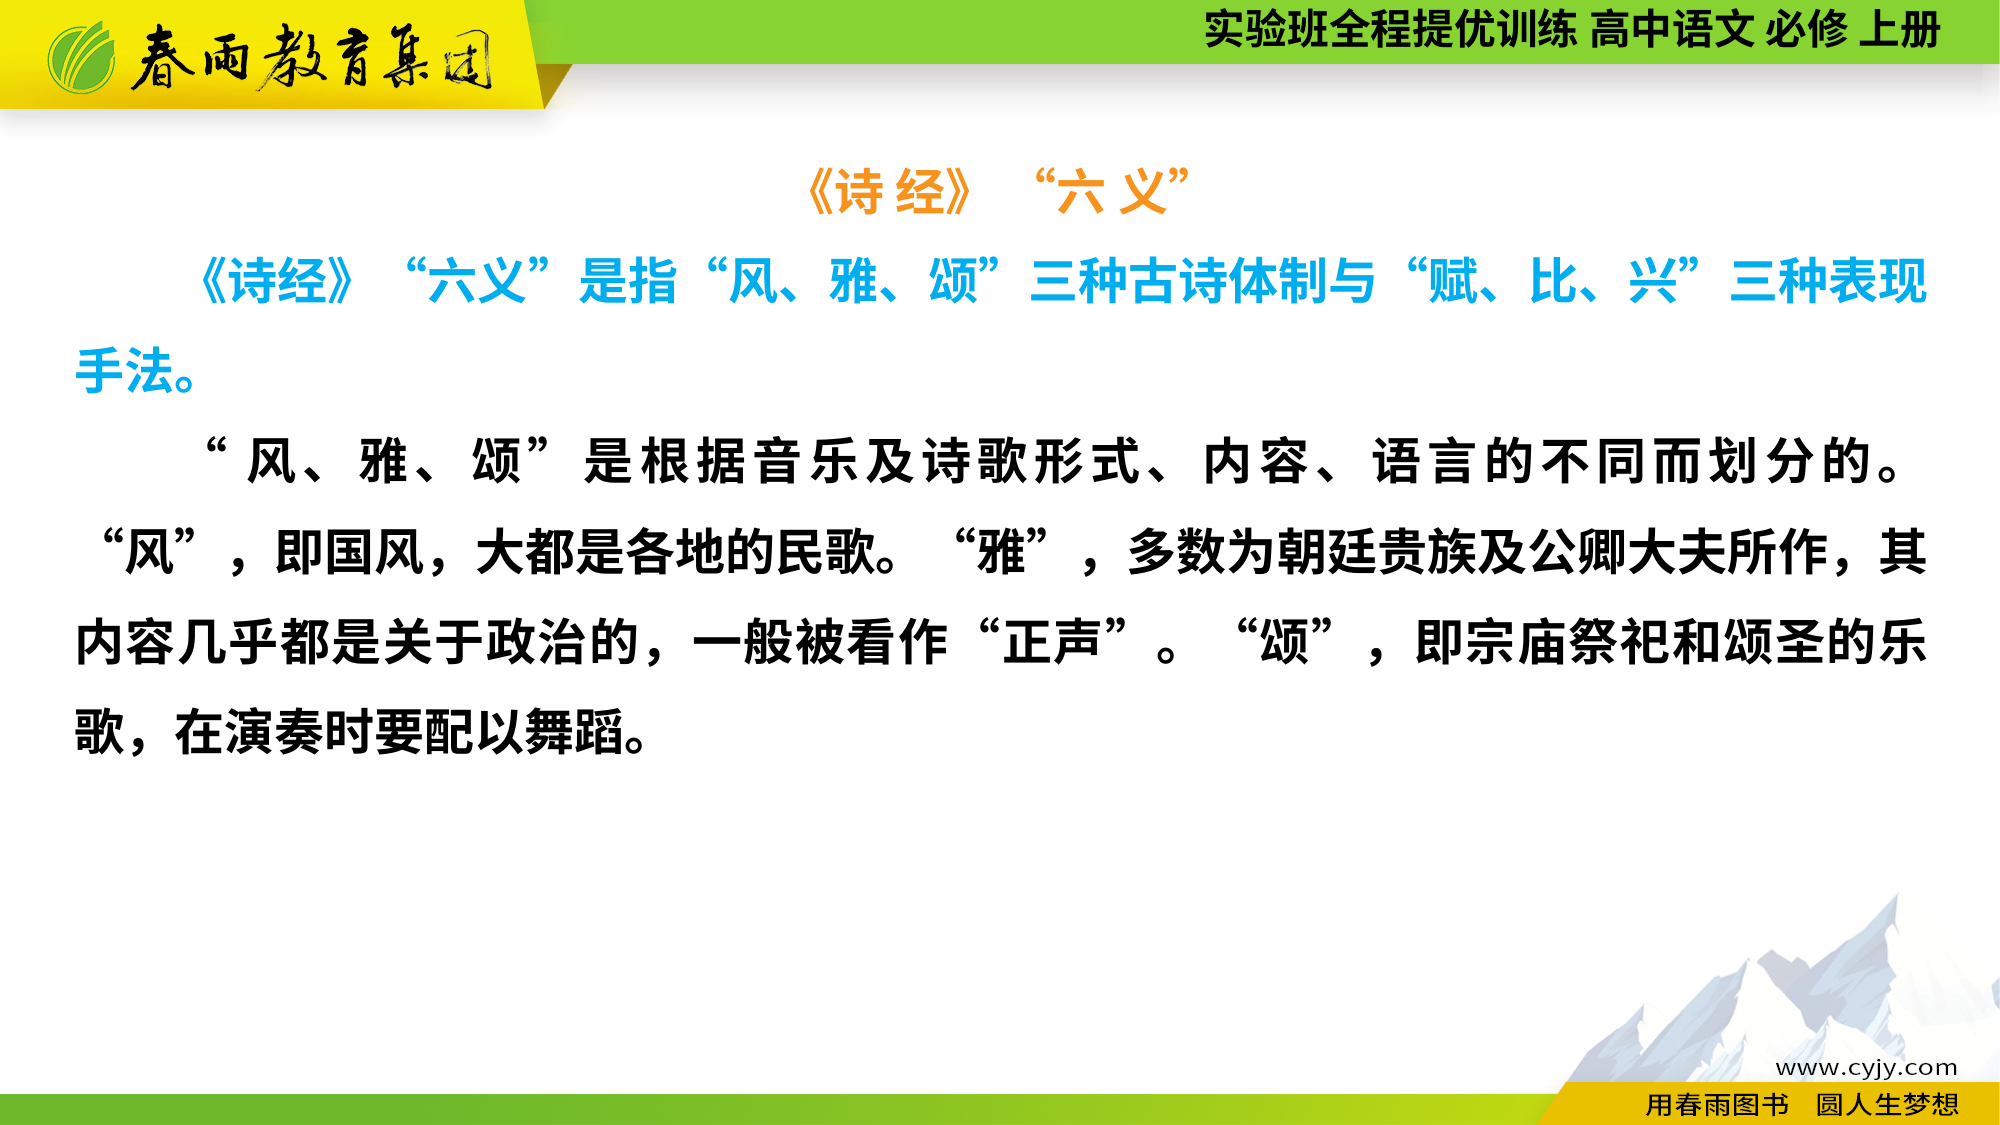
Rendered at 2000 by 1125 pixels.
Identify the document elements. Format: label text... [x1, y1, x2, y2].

list 《诗 经》 “六 义” 《诗经》“六义”是指“风、雅、颂”三种古诗体制与“赋、比、兴”三种表现手法。 “风、雅、颂”是根据音乐及诗歌形式、内容、语言的不同而划分的。“风”，即国风，大都是各地的民歌。“雅”，多数为朝廷贵族及公卿大夫所作，其内容几乎都是关于政治的，一般被看作“正声”。“颂”，即宗庙祭祀和颂圣的乐歌，在演奏时要配以舞蹈。 [59, 122, 1944, 774]
picture [0, 0, 2000, 1125]
